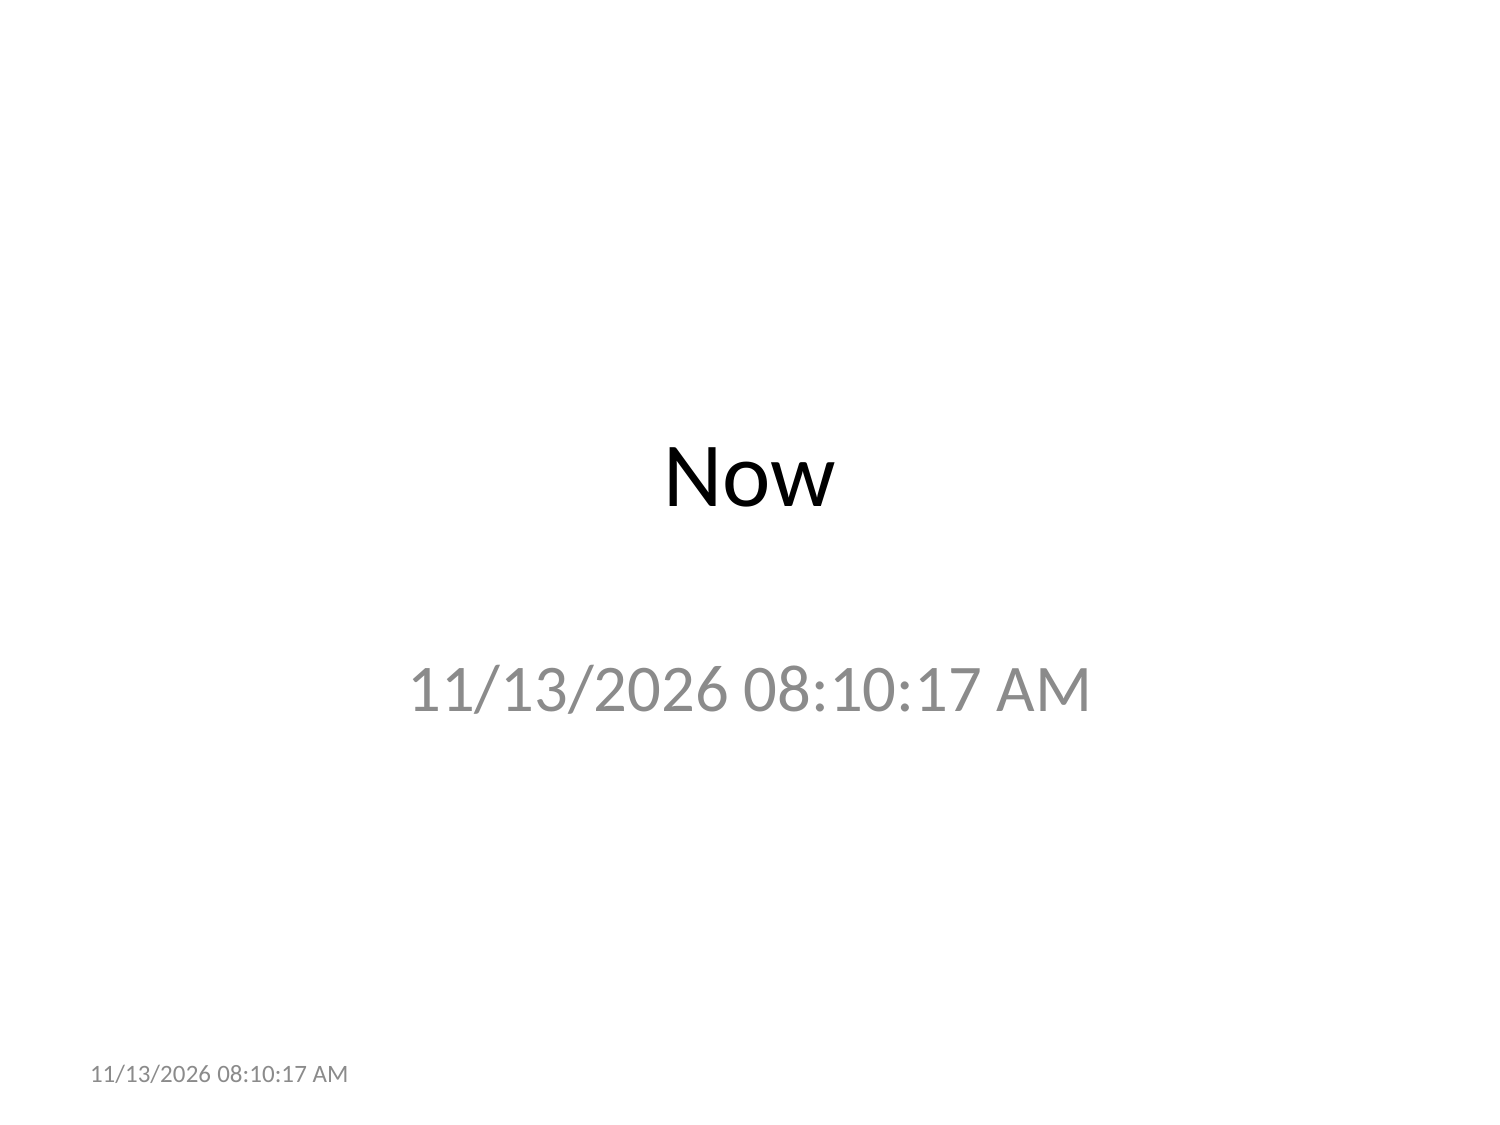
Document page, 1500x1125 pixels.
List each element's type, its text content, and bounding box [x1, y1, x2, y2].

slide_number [75, 1042, 425, 1103]
subtitle 2011-12-19 10:20:04 AM [225, 637, 1275, 925]
title Now [112, 349, 1388, 591]
